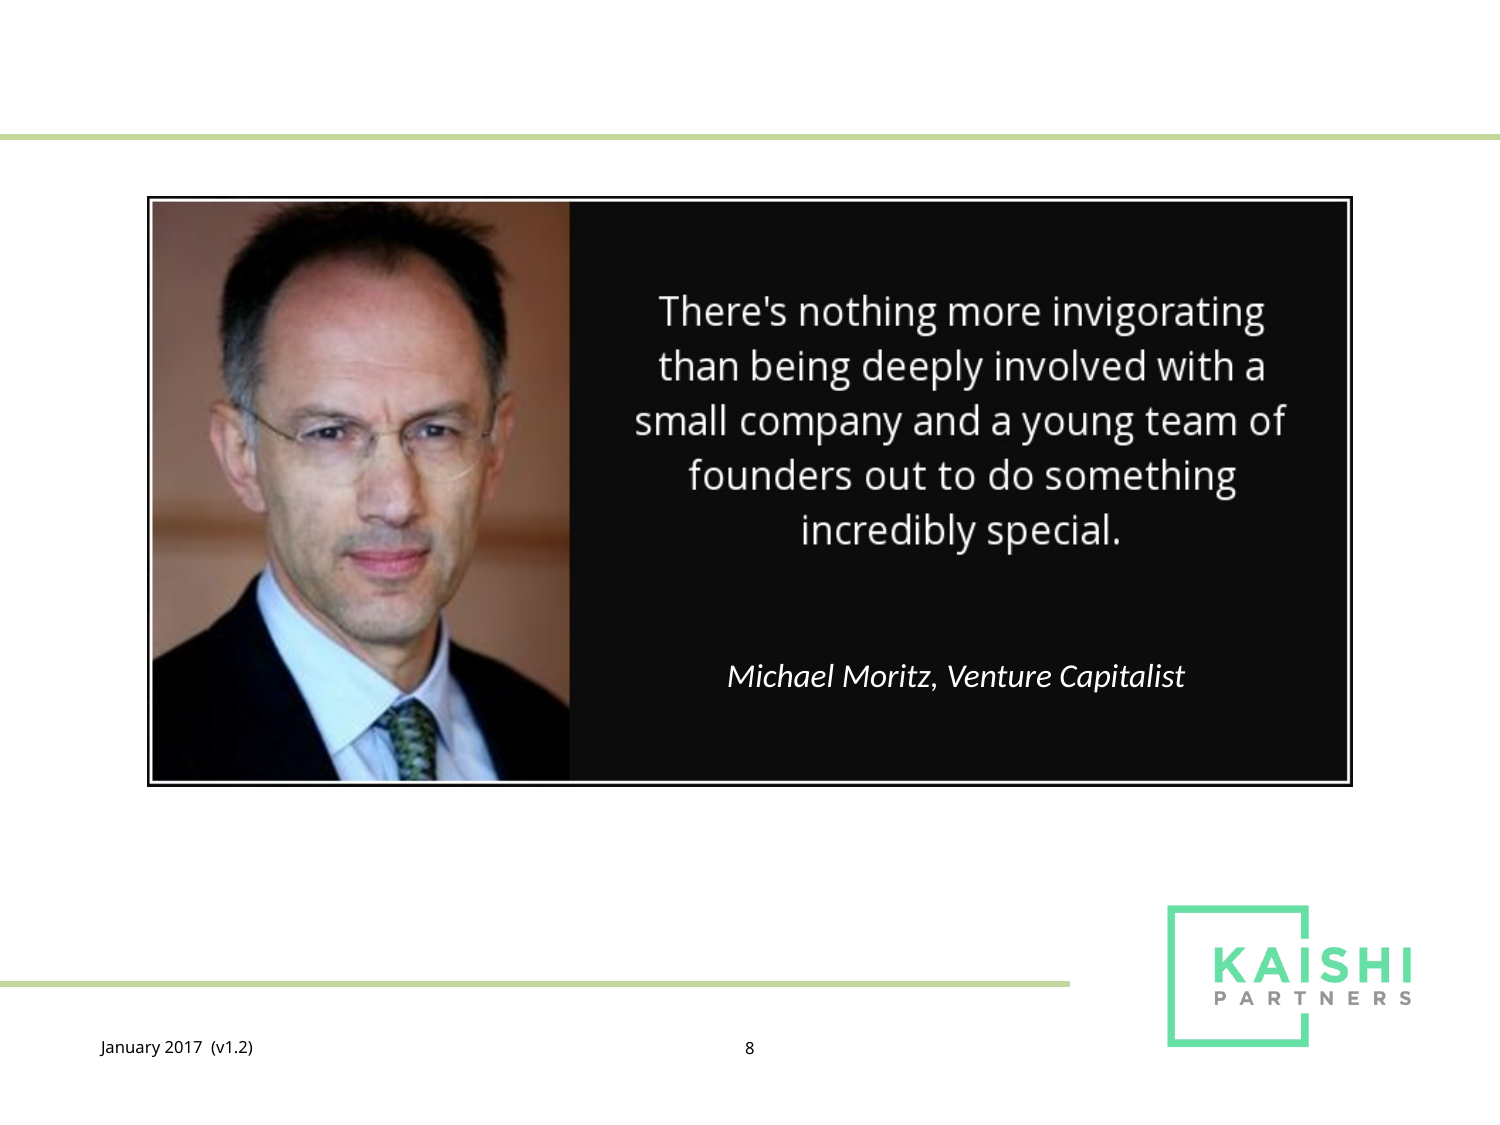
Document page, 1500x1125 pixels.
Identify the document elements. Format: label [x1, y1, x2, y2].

picture [1134, 869, 1459, 1083]
text_box [147, 195, 1353, 787]
